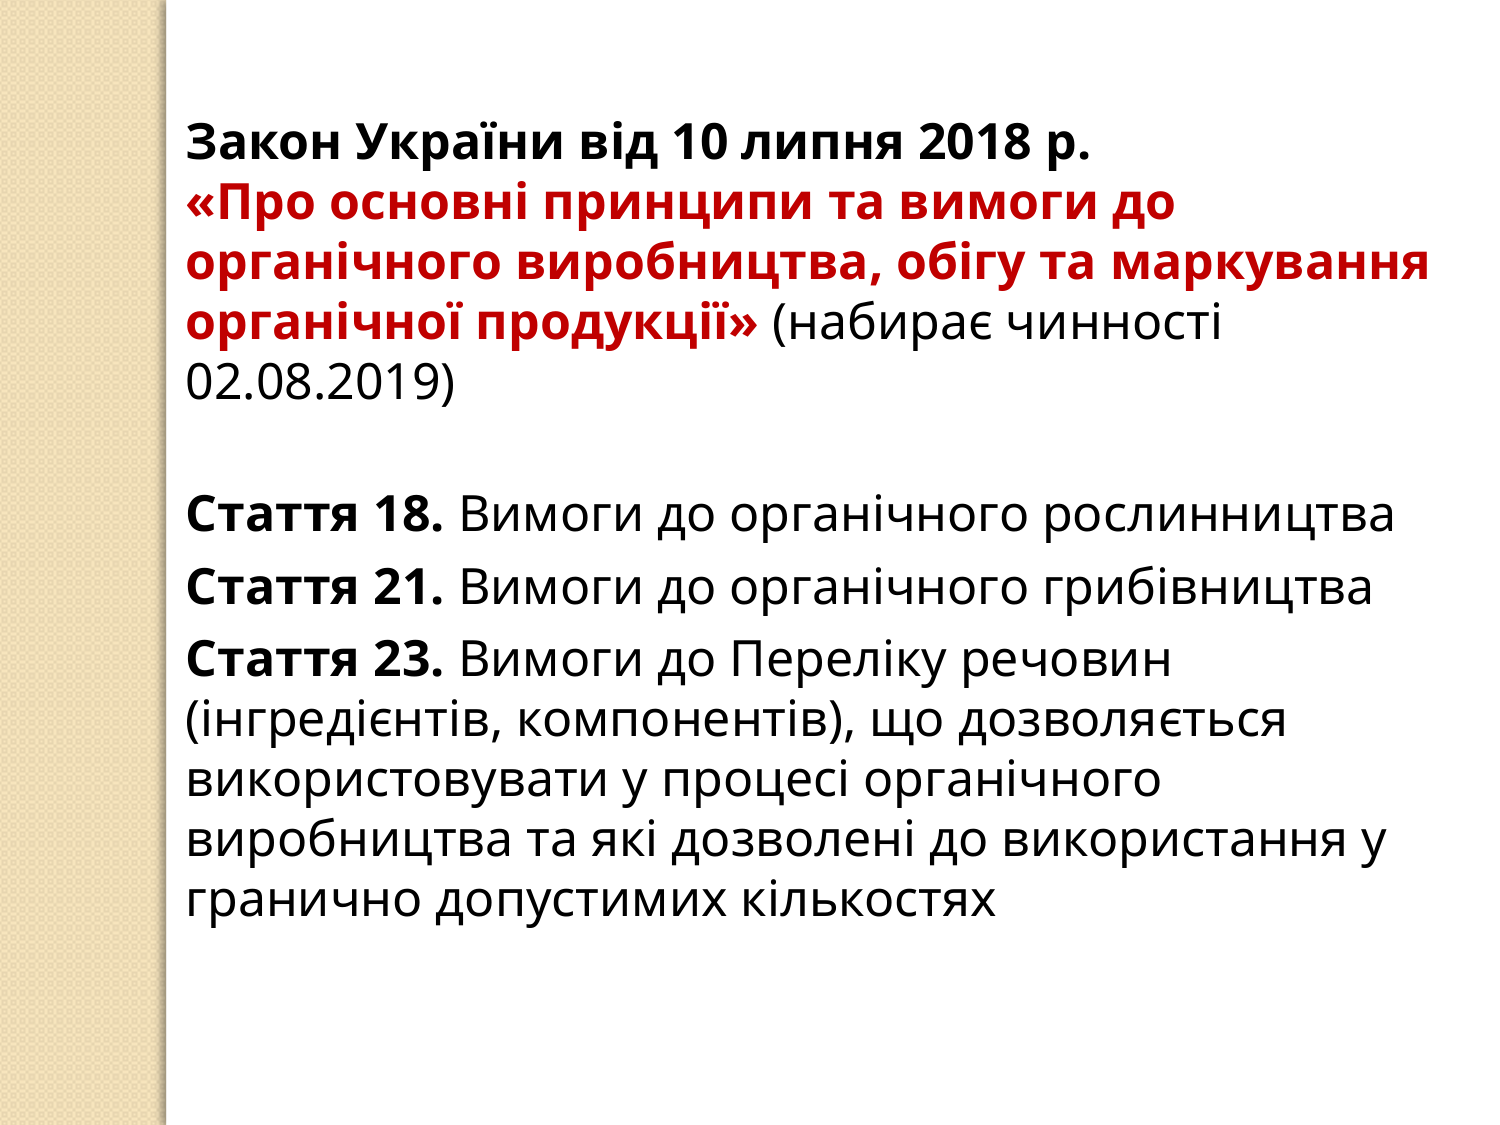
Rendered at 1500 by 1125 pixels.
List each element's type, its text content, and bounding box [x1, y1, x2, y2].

text_box Закон України від 10 липня 2018 р. «Про основні принципи та вимоги до органічного виробництва, обігу та маркування органічної продукції» (набирає чинності 02.08.2019) Стаття 18. Вимоги до органічного рослинництва Стаття 21. Вимоги до органічного грибівництва Стаття 23. Вимоги до Переліку речовин (інгредієнтів, компонентів), що дозволяється використовувати у процесі органічного виробництва та які дозволені до використання у гранично допустимих кількостях [171, 101, 1459, 935]
